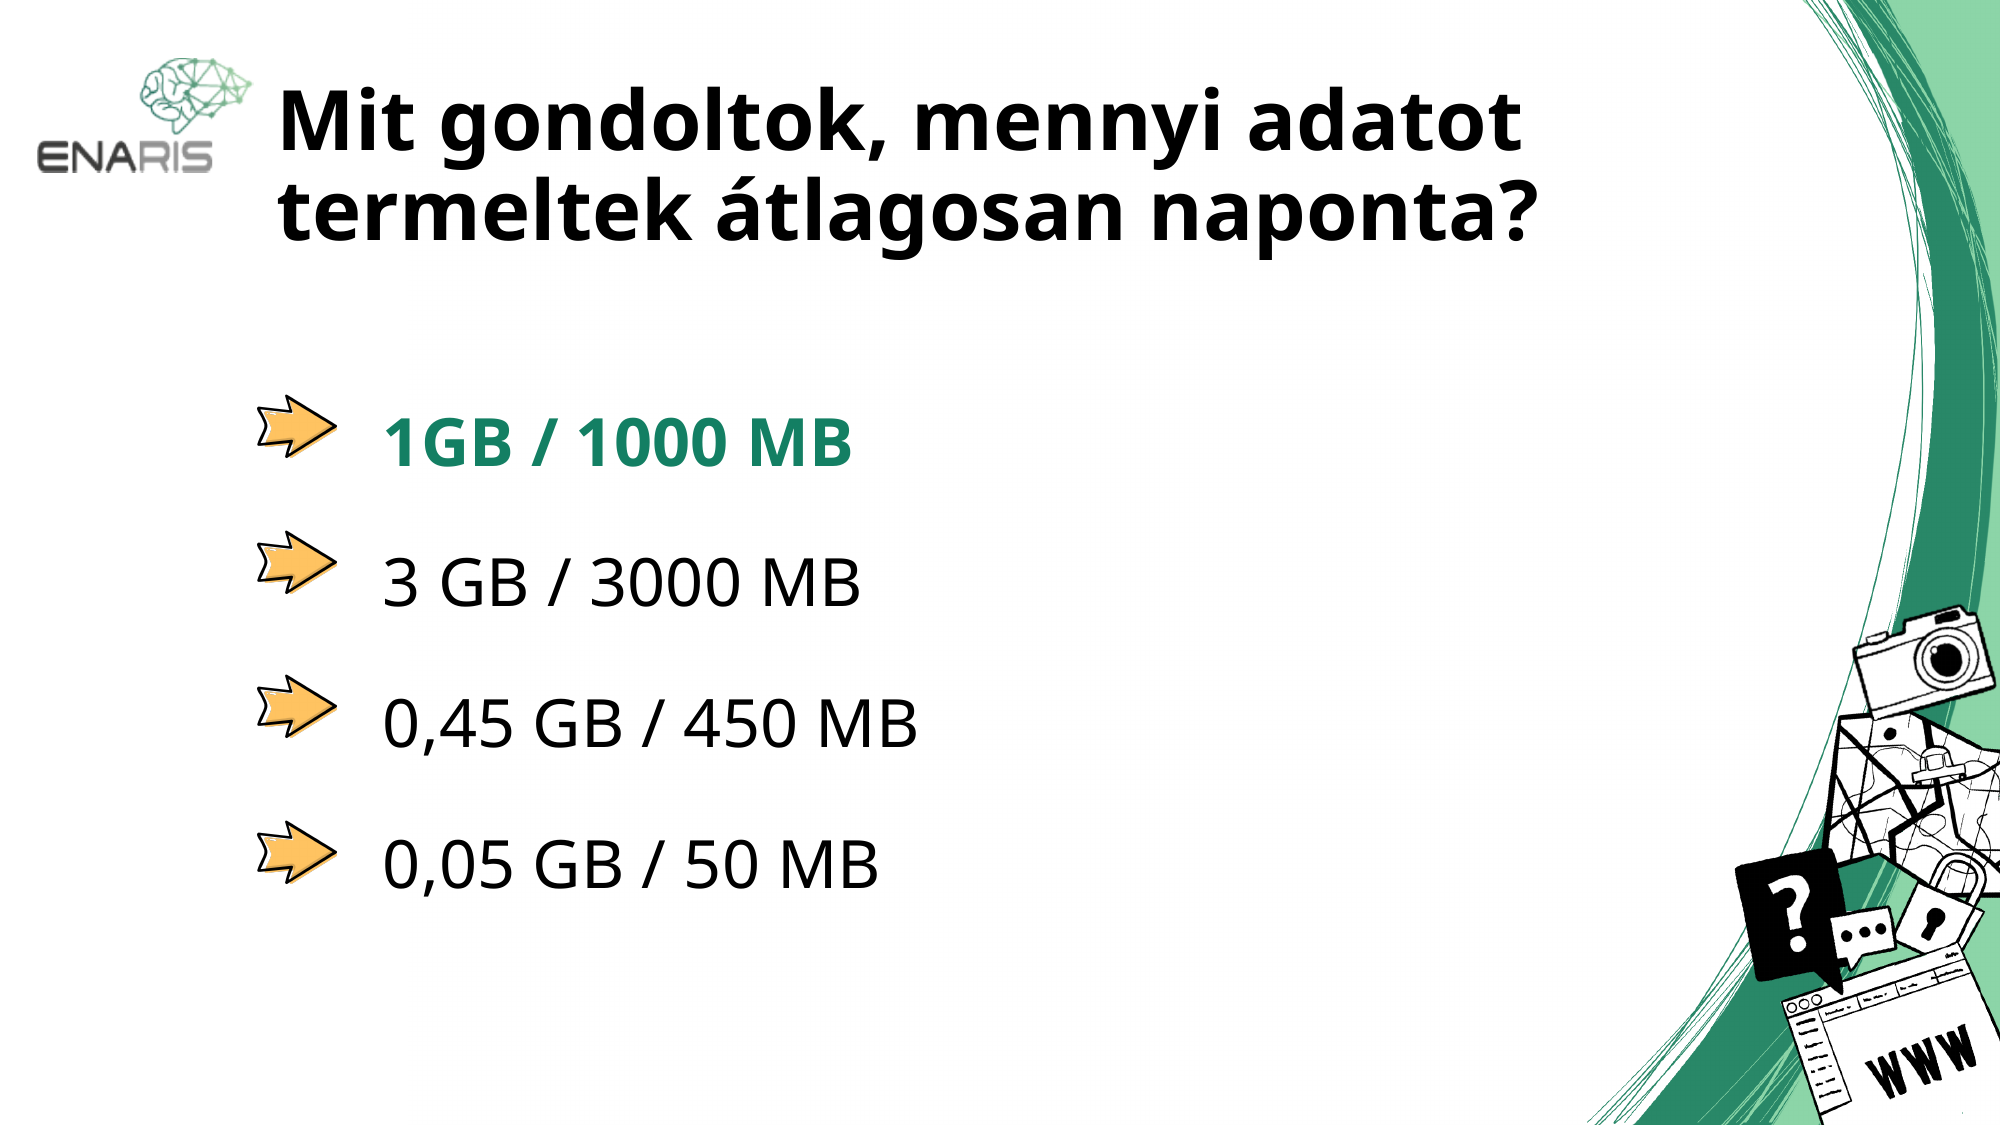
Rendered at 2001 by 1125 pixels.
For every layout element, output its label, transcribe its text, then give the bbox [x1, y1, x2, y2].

list 1GB / 1000 MB 3 GB / 3000 MB 0,45 GB / 450 MB 0,05 GB / 50 MB [367, 352, 1728, 1014]
picture [243, 800, 348, 905]
picture [243, 654, 348, 759]
title Mit gondoltok, mennyi adatot termeltek átlagosan naponta? [261, 59, 1871, 278]
picture [243, 510, 348, 615]
picture [243, 374, 348, 479]
picture [37, 58, 254, 173]
picture [408, 0, 2000, 1125]
